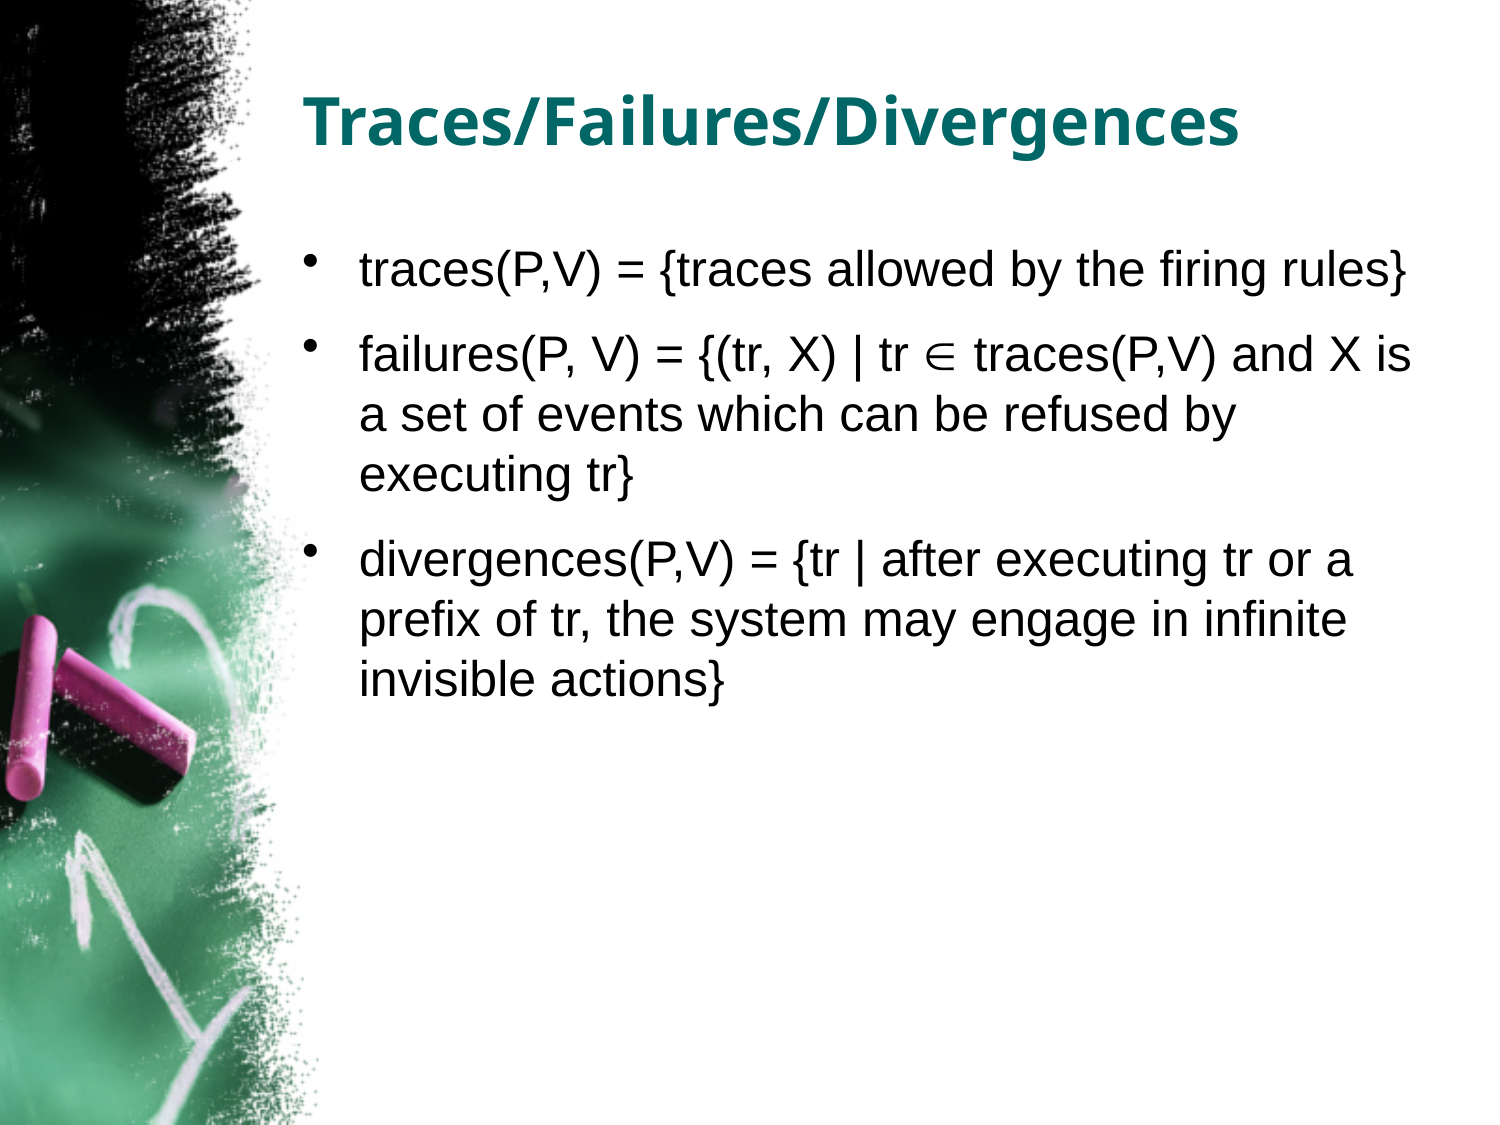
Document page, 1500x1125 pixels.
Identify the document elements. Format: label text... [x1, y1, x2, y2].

picture [0, 0, 1500, 1125]
list traces(P,V) = {traces allowed by the firing rules} failures(P, V) = {(tr, X) | tr  traces(P,V) and X is a set of events which can be refused by executing tr} divergences(P,V) = {tr | after executing tr or a prefix of tr, the system may engage in infinite invisible actions} [287, 228, 1438, 980]
title Traces/Failures/Divergences [287, 49, 1438, 188]
